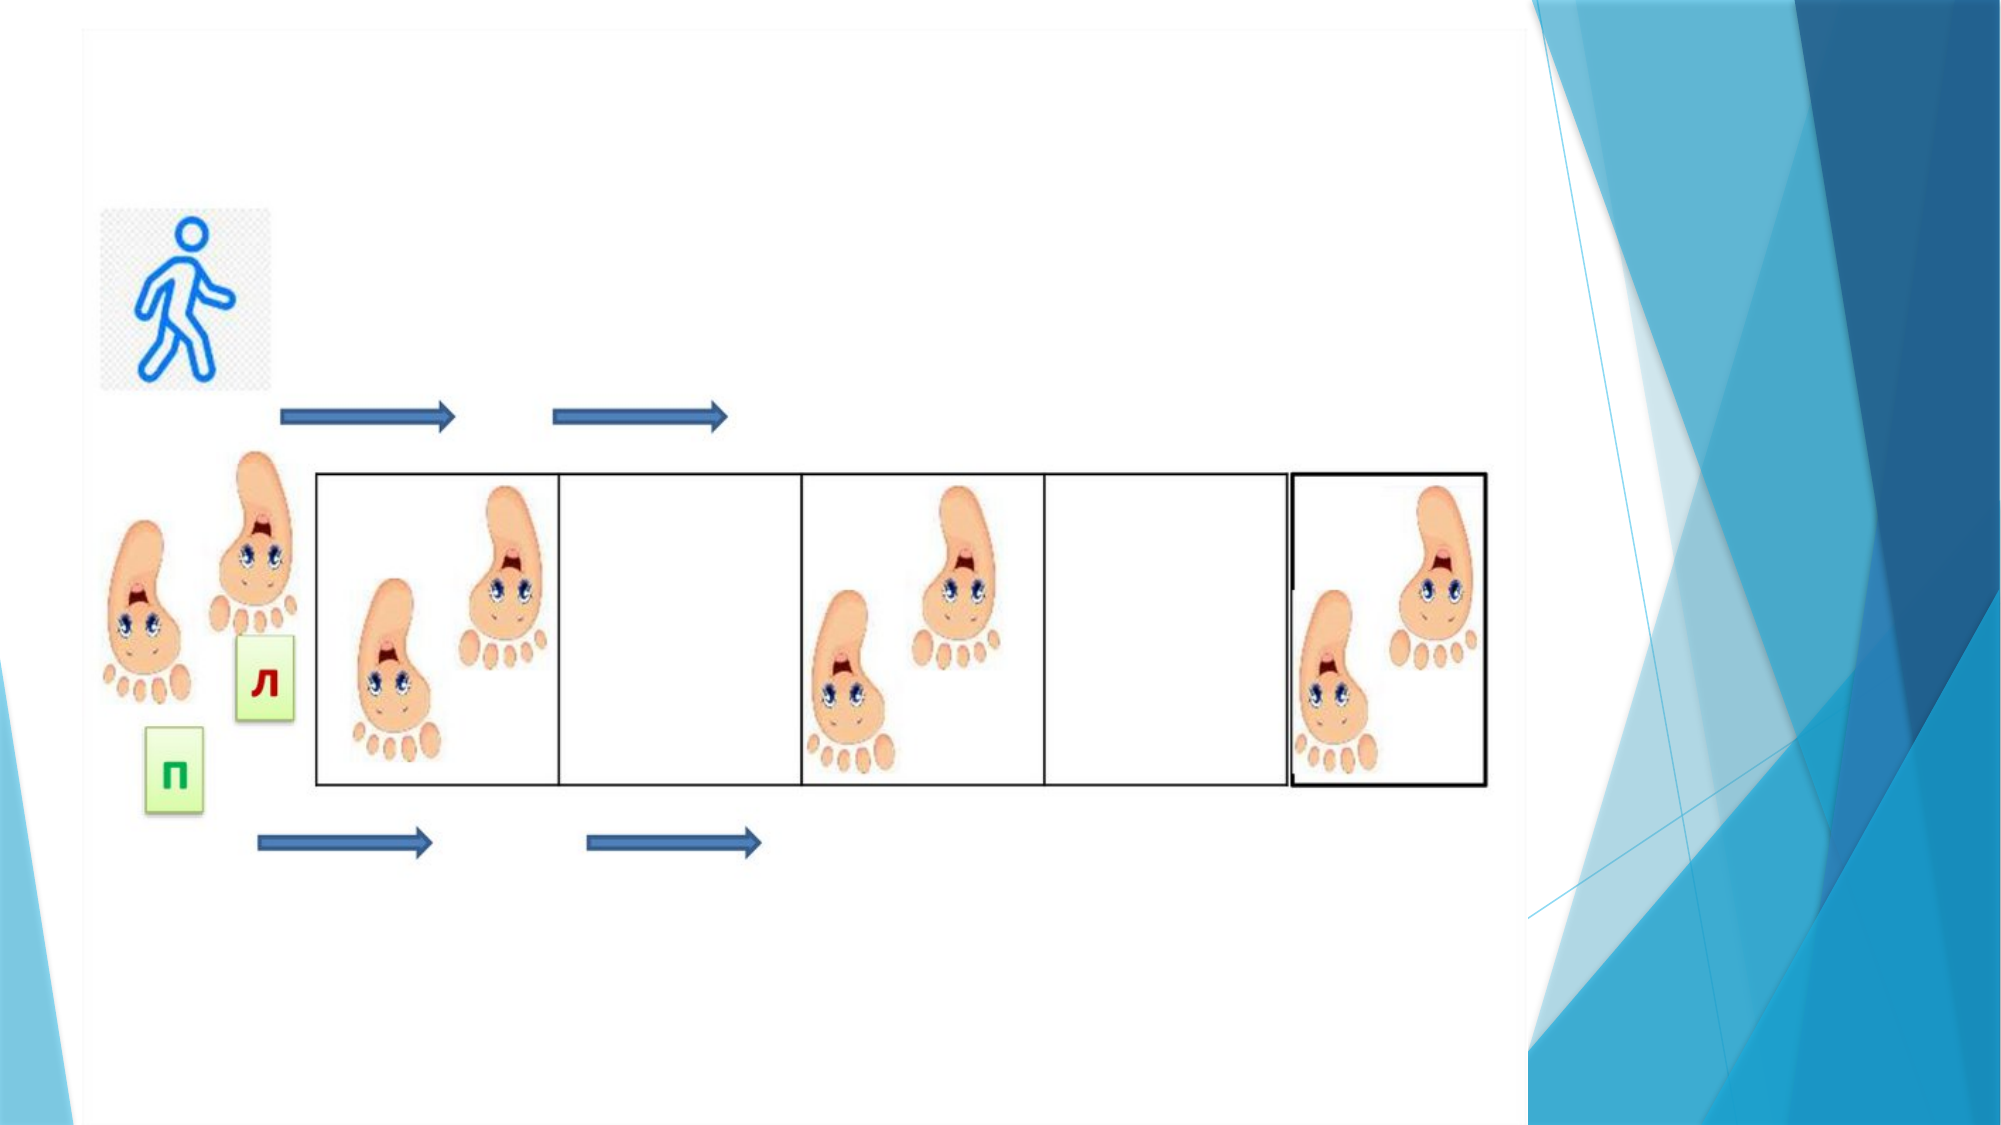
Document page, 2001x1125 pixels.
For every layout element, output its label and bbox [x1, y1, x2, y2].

picture [80, 28, 1528, 1125]
